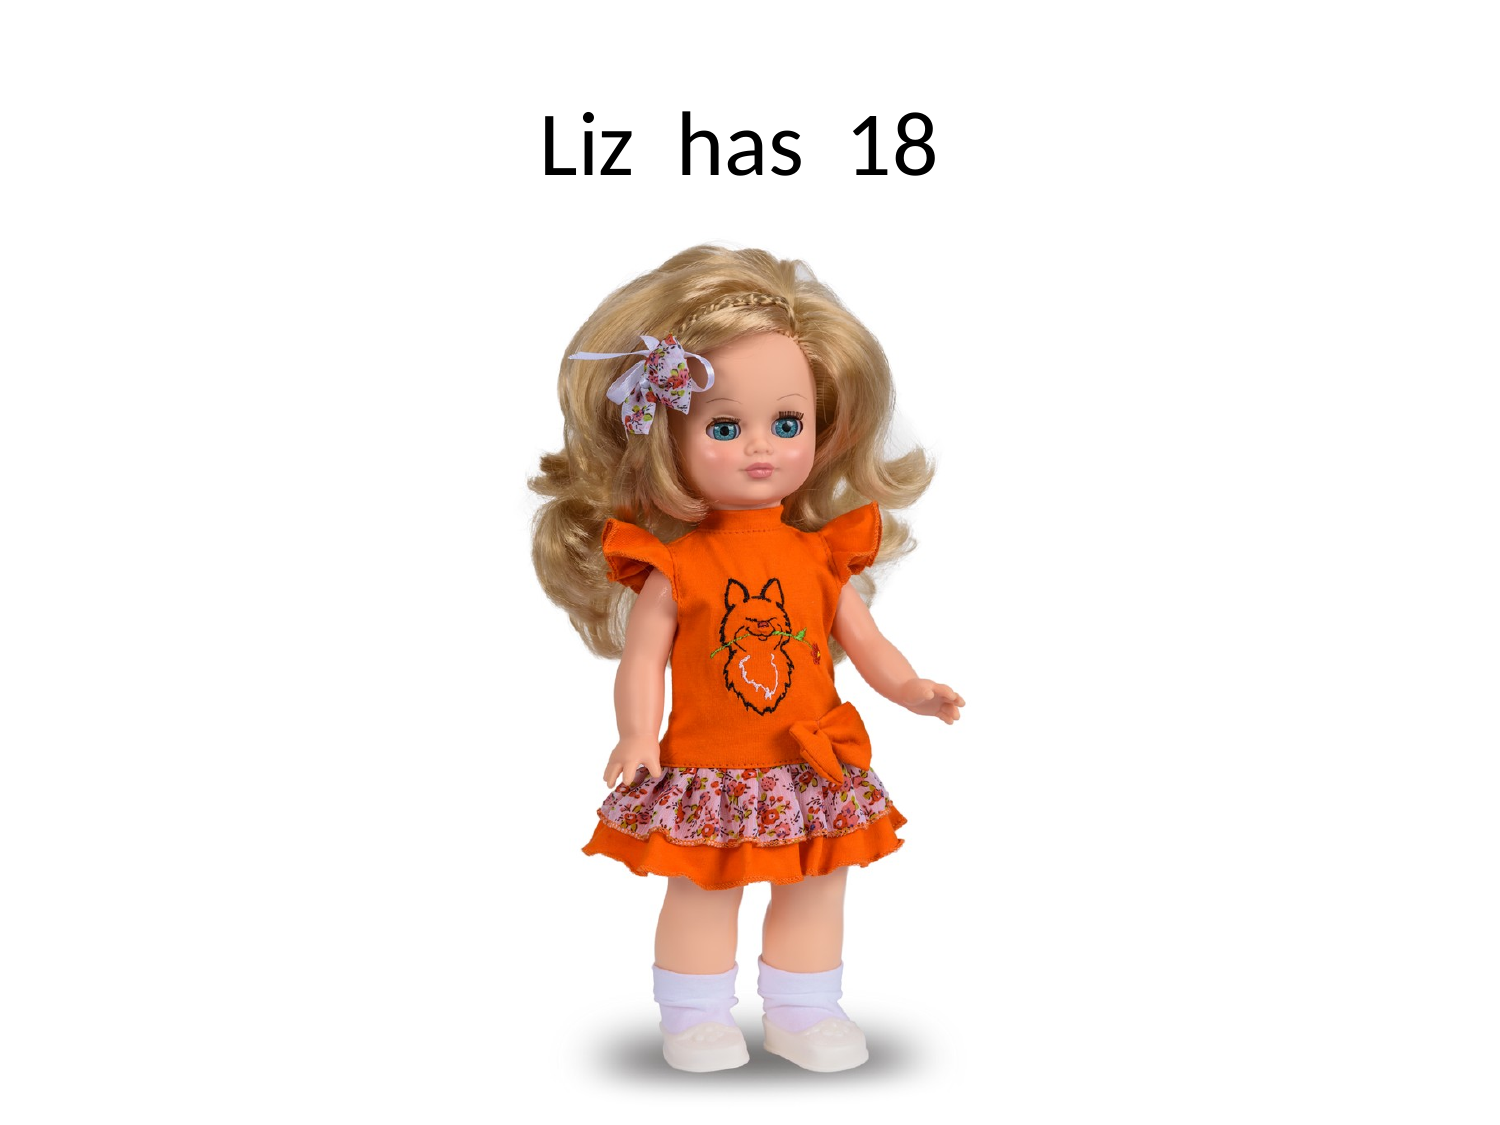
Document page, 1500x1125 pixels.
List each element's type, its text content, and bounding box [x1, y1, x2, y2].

title Liz has 18 [75, 45, 1425, 233]
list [489, 218, 983, 1125]
